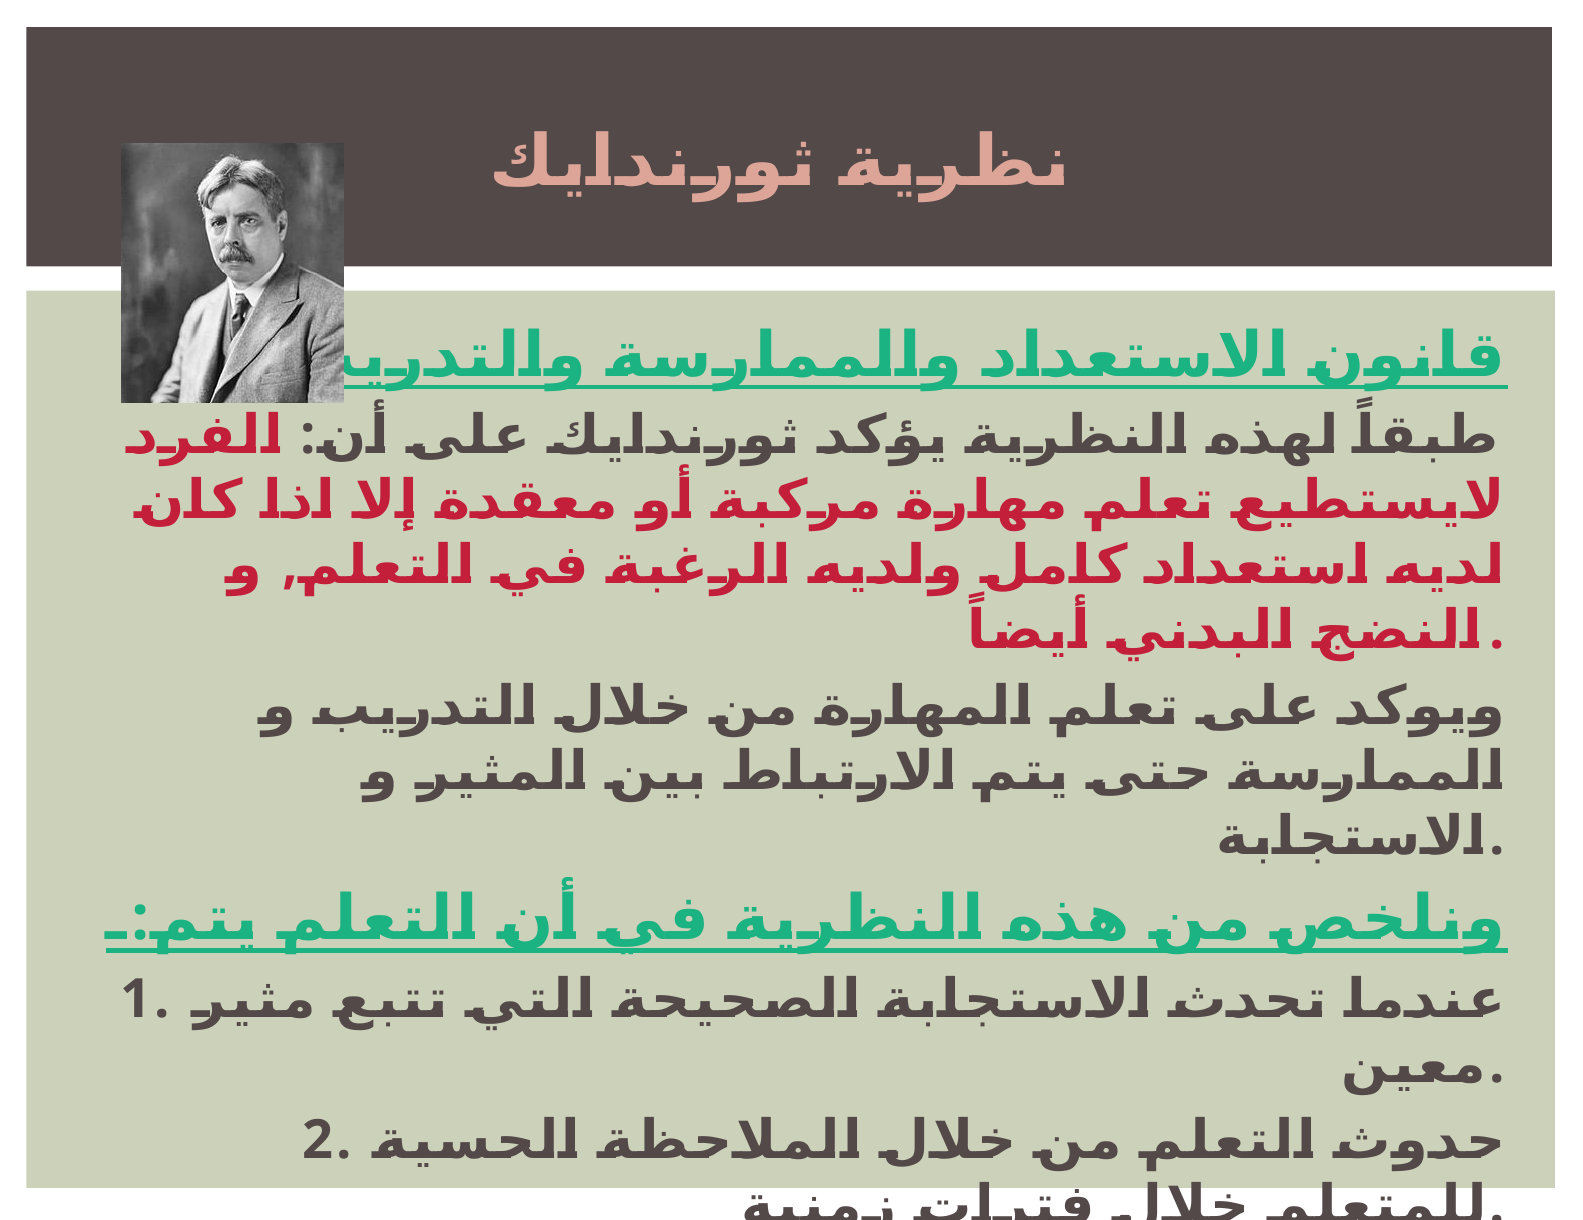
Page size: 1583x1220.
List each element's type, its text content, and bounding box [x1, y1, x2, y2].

picture [121, 143, 344, 403]
title نظرية ثورندايك [65, 63, 1517, 251]
list قانون الاستعداد والممارسة والتدريب طبقاً لهذه النظرية يؤكد ثورندايك على أن: الفرد لايستطيع تعلم مهارة مركبة أو معقدة إلا اذا كان لديه استعداد كامل ولديه الرغبة في التعلم, و النضج البدني أيضاً. ويوكد على تعلم المهارة من خلال التدريب و الممارسة حتى يتم الارتباط بين المثير و الاستجابة. ونلخص من هذه النظرية في أن التعلم يتم:ـ 1. عندما تحدث الاستجابة الصحيحة التي تتبع مثير معين. 2. حدوث التعلم من خلال الملاحظة الحسية للمتعلم خلال فترات زمنية. 3. يعتمد التعلم على أسلوب التعزيز. [65, 305, 1522, 1090]
